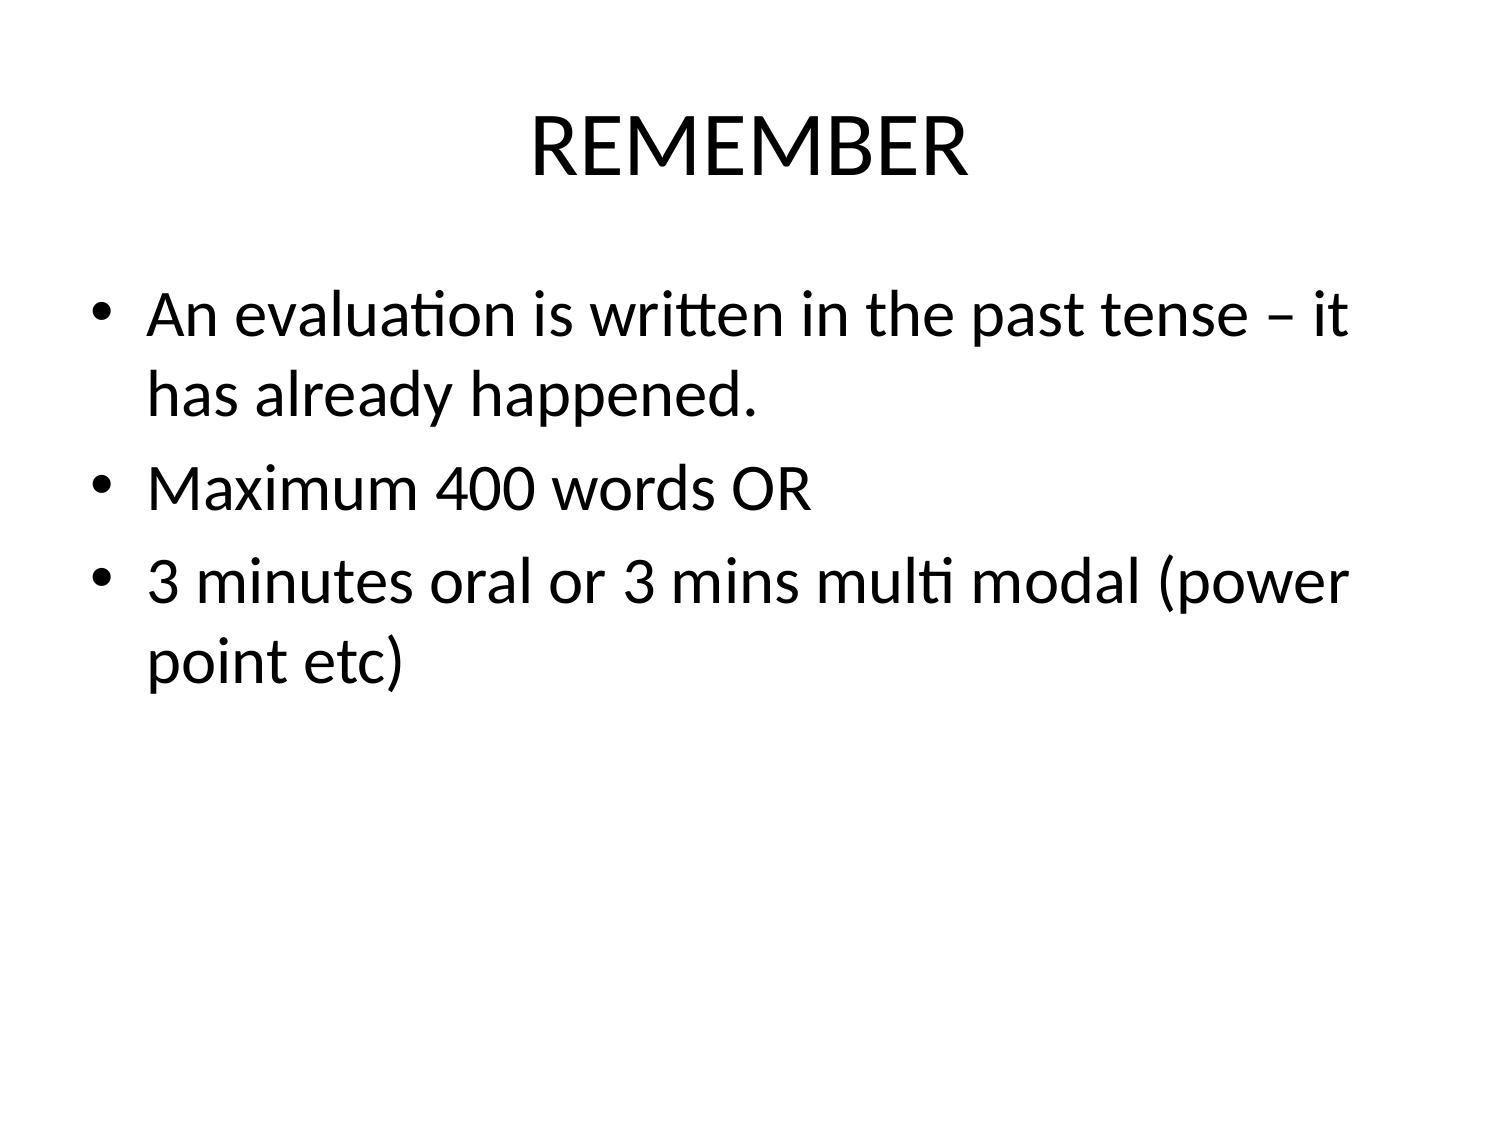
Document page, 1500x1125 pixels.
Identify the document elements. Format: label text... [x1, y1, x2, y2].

list An evaluation is written in the past tense – it has already happened. Maximum 400 words OR 3 minutes oral or 3 mins multi modal (power point etc) [75, 262, 1425, 1005]
title REMEMBER [75, 45, 1425, 233]
